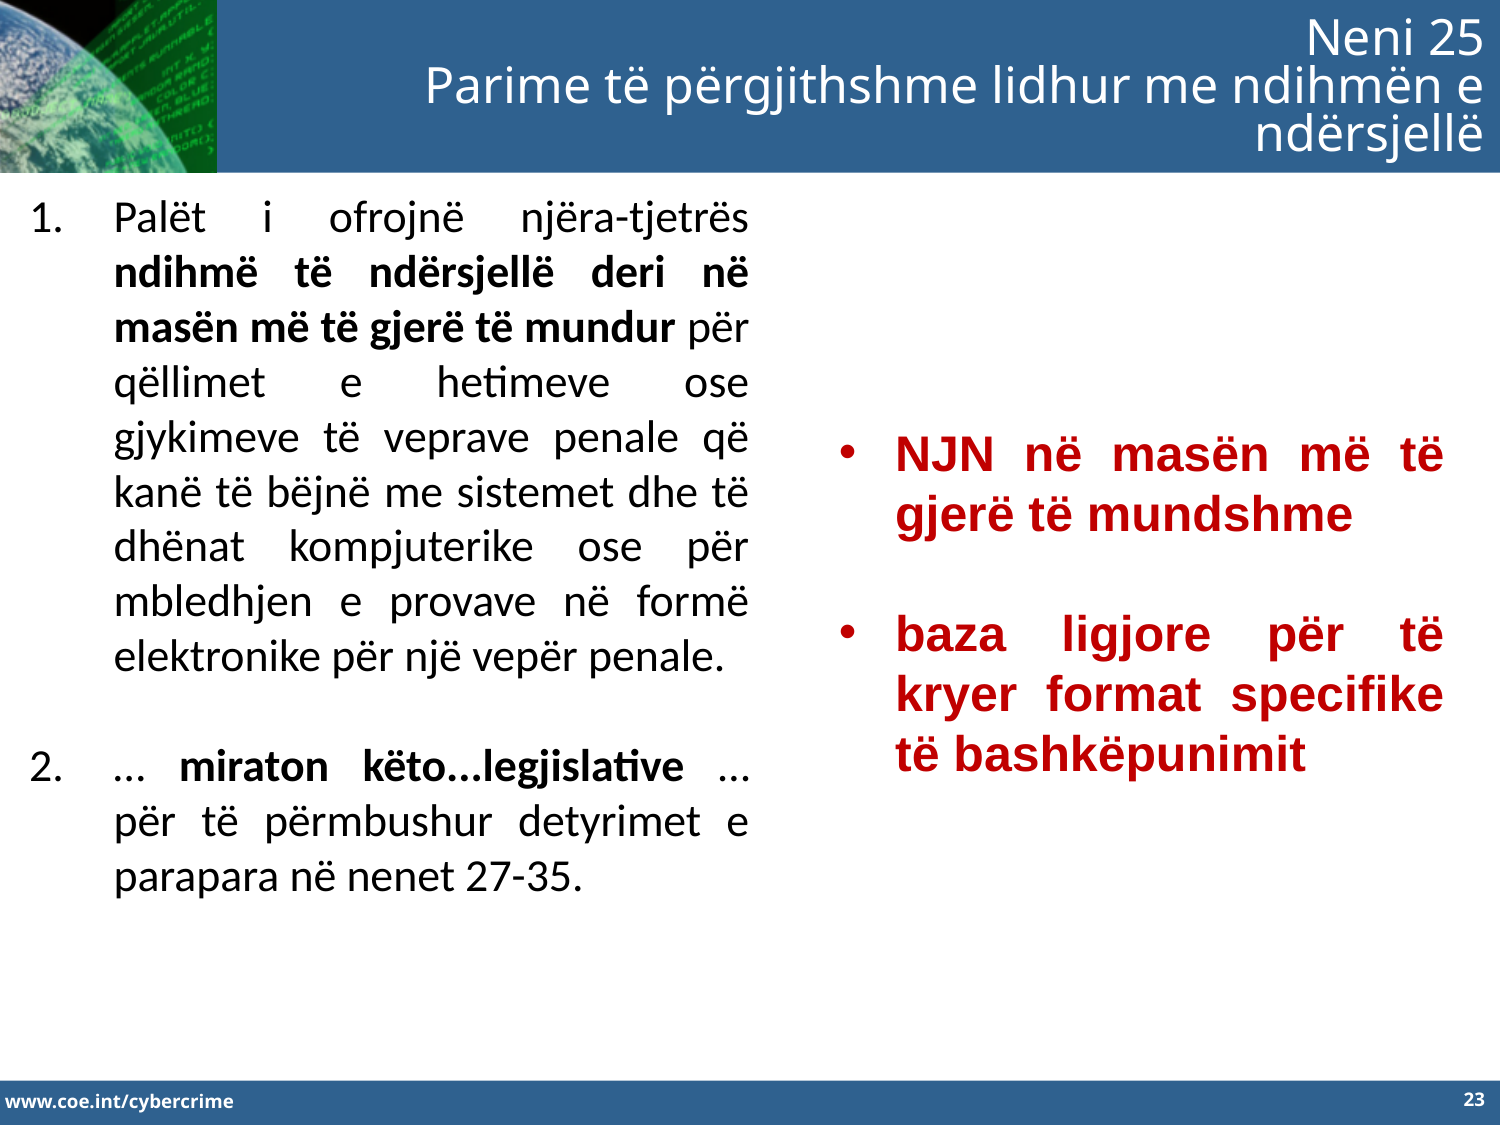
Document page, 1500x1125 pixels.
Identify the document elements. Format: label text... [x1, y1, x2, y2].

picture [0, 1, 217, 173]
slide_number 23 [1149, 1079, 1500, 1125]
text_box NJN në masën më të gjerë të mundshme baza ligjore për të kryer format specifike të bashkëpunimit [824, 413, 1460, 789]
text_box Neni 25 Parime të përgjithshme lidhur me ndihmën e ndërsjellë [252, 13, 1500, 166]
text_box Palët i ofrojnë njëra-tjetrës ndihmë të ndërsjellë deri në masën më të gjerë të mundur për qëllimet e hetimeve ose gjykimeve të veprave penale që kanë të bëjnë me sistemet dhe të dhënat kompjuterike ose për mbledhjen e provave në formë elektronike për një vepër penale. … miraton këto...legjislative … për të përmbushur detyrimet e parapara në nenet 27-35. [14, 178, 765, 964]
